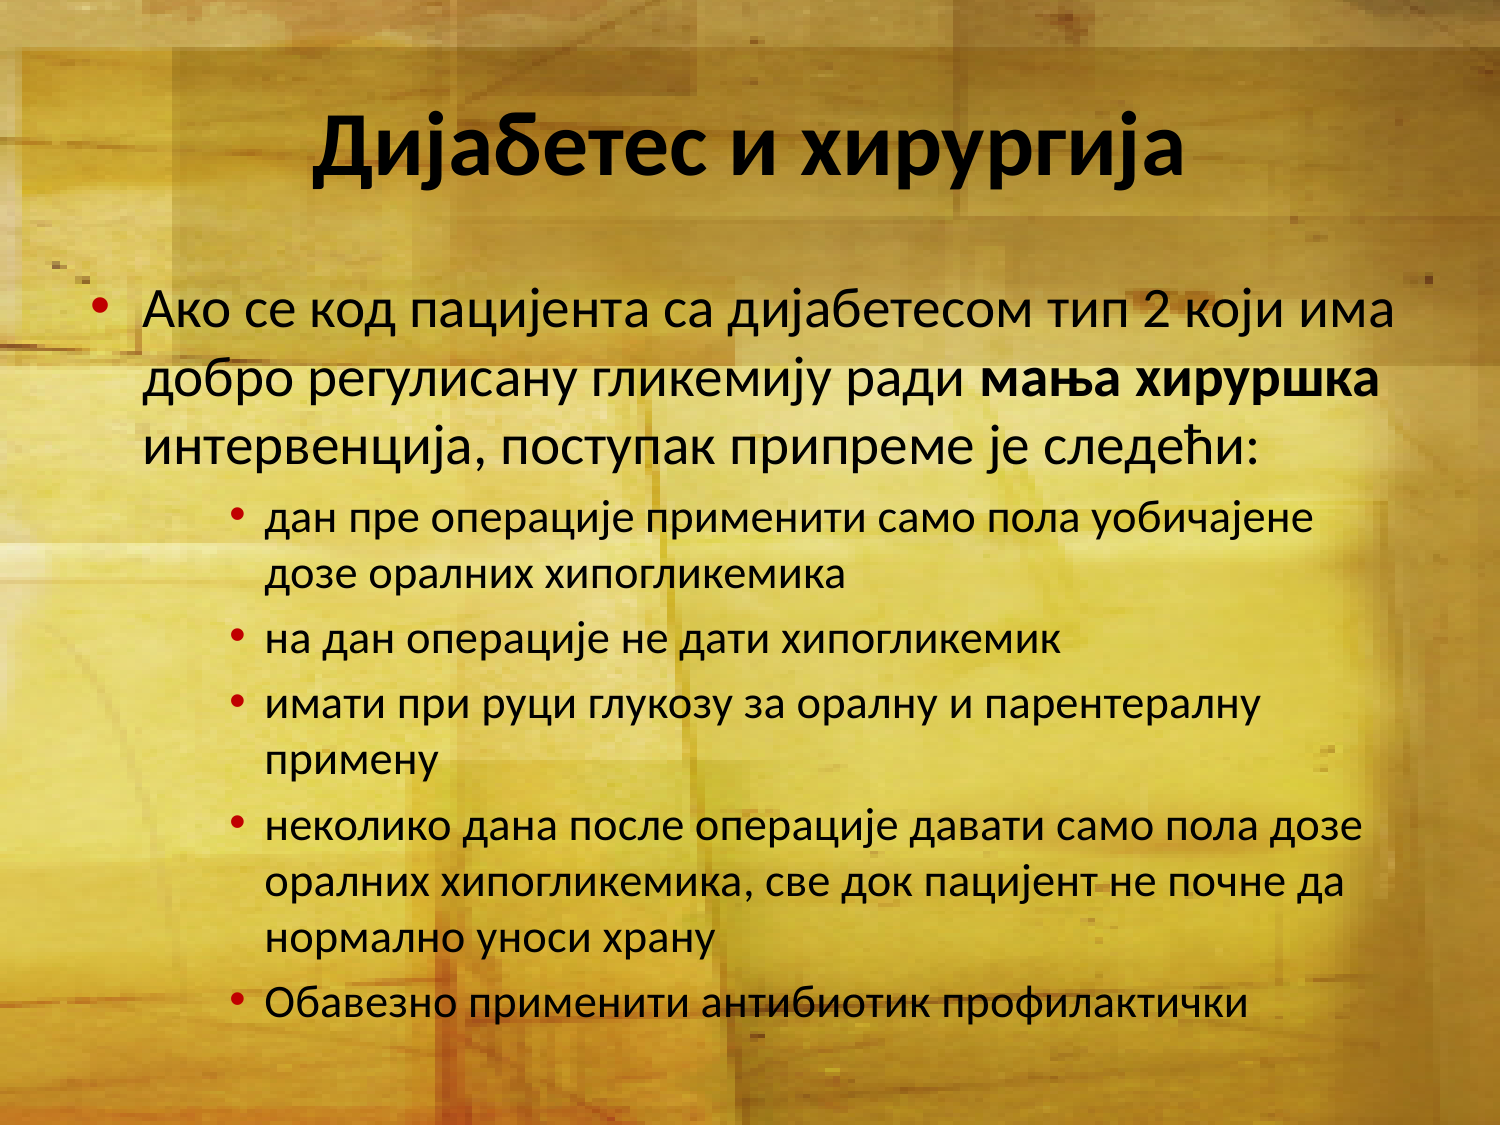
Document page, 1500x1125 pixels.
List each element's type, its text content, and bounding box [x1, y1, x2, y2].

picture [0, 0, 1500, 1125]
list Ако се код пацијента са дијабетесом тип 2 који има добро регулисану гликемију ради мања хируршка интервенција, поступак припреме је следећи: дан пре операције применити само пола уобичајене дозе оралних хипогликемика на дан операције не дати хипогликемик имати при руци глукозу за оралну и парентералну примену неколико дана после операције давати само пола дозе оралних хипогликемика, све док пацијент не почне да нормално уноси храну Обавезно применити антибиотик профилактички [75, 262, 1425, 1100]
title Дијабетес и хирургија [75, 45, 1425, 233]
